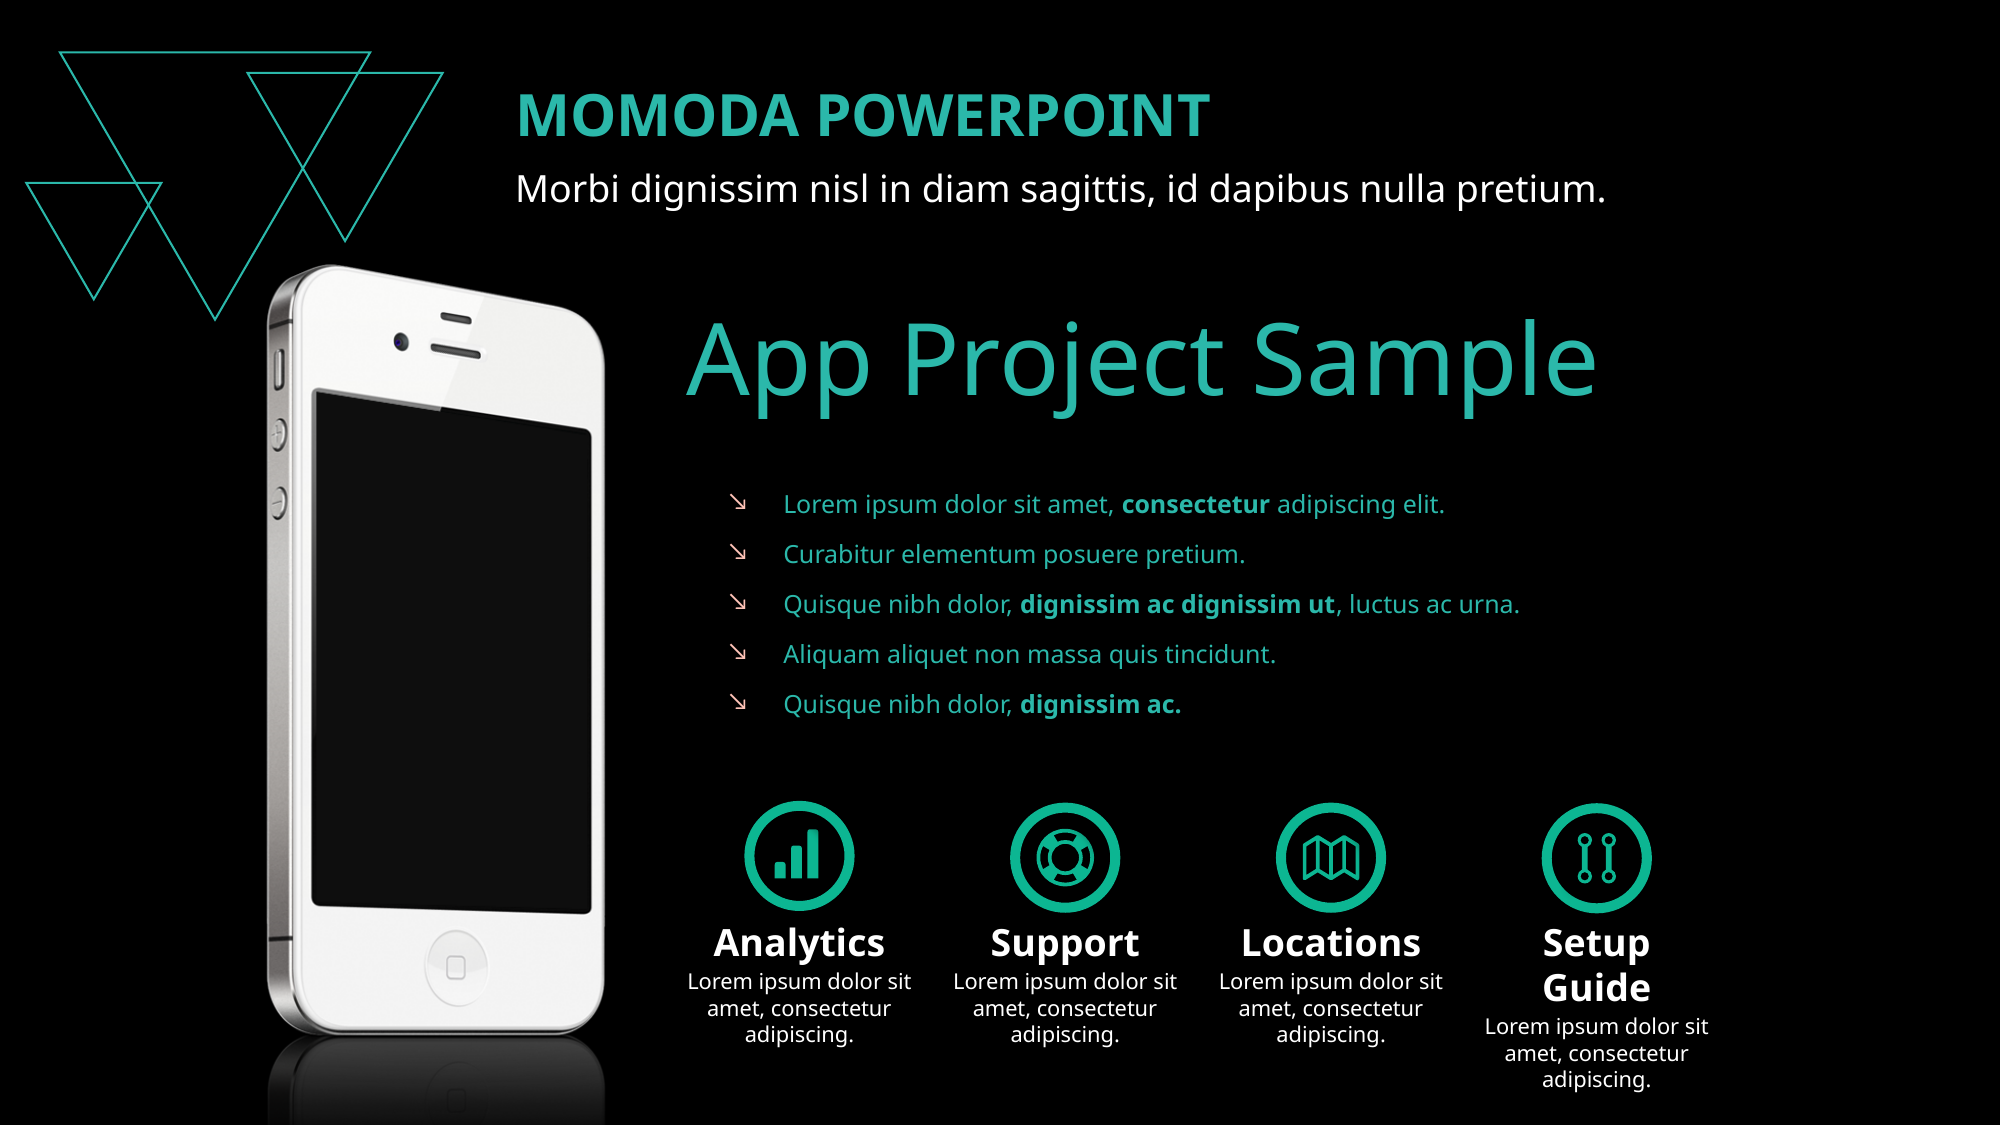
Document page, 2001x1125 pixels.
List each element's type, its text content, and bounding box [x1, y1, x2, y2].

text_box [744, 800, 855, 911]
text_box Locations Lorem ipsum dolor sit amet, consectetur adipiscing. [1203, 911, 1459, 1015]
text_box App Project Sample [671, 275, 1682, 437]
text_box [1010, 802, 1121, 913]
text_box Lorem ipsum dolor sit amet, consectetur adipiscing elit. Curabitur elementum posuere pretium. Quisque nibh dolor, dignissim ac dignissim ut, luctus ac urna. Aliquam aliquet non massa quis tincidunt. Quisque nibh dolor, dignissim ac. [712, 466, 1559, 729]
text_box Setup Guide Lorem ipsum dolor sit amet, consectetur adipiscing. [1468, 911, 1725, 1015]
text_box [58, 51, 372, 307]
picture [206, 264, 666, 1125]
text_box [24, 181, 164, 302]
text_box [245, 71, 445, 244]
text_box MOMODA POWERPOINT [500, 71, 1354, 156]
text_box Analytics Lorem ipsum dolor sit amet, consectetur adipiscing. [671, 911, 928, 1015]
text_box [1541, 803, 1652, 914]
text_box Morbi dignissim nisl in diam sagittis, id dapibus nulla pretium. [500, 157, 1918, 218]
text_box Support Lorem ipsum dolor sit amet, consectetur adipiscing. [937, 911, 1194, 1015]
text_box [1275, 802, 1387, 913]
